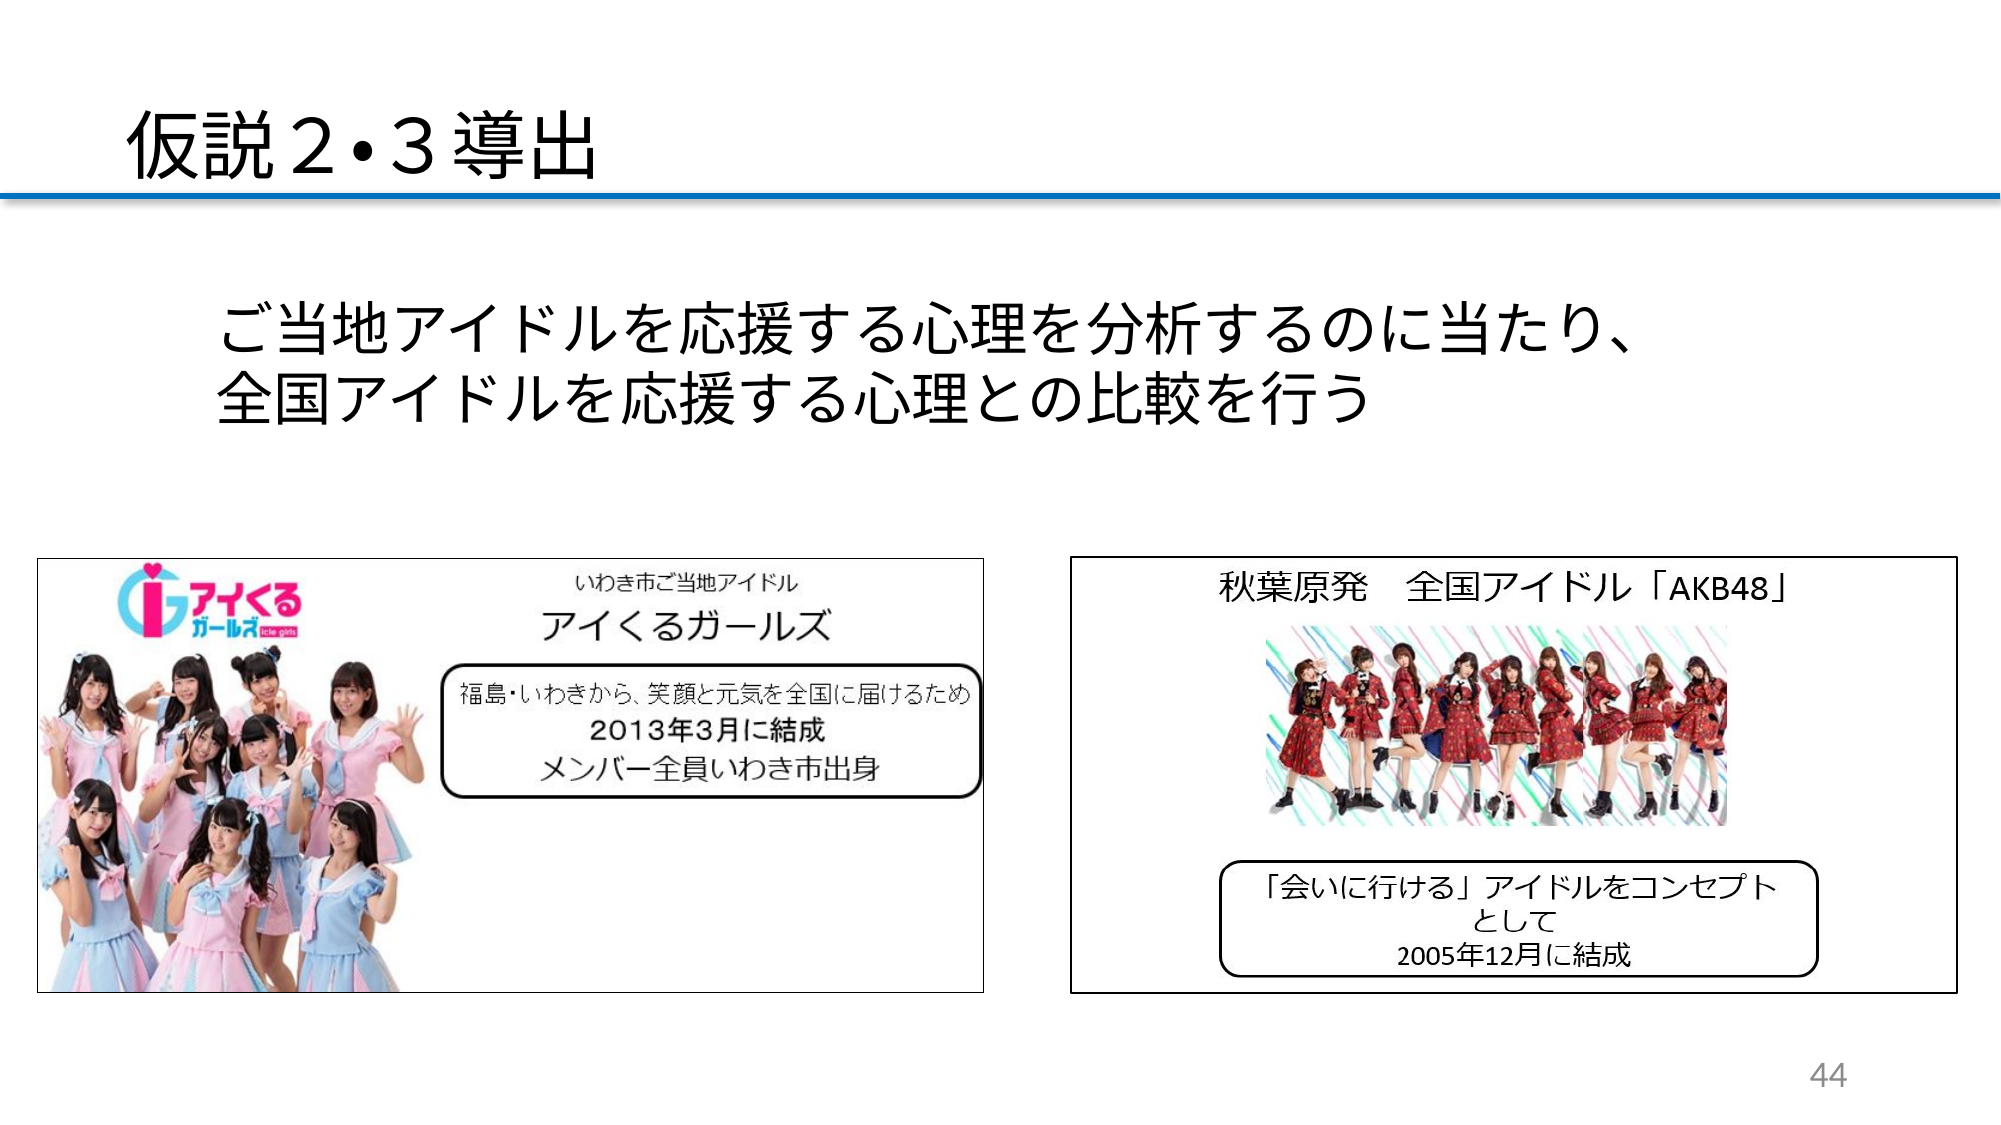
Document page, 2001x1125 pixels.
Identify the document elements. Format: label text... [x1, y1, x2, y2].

text_box ご当地アイドルを応援する心理を分析するのに当たり、 全国アイドルを応援する心理との比較を行う [200, 285, 1682, 440]
slide_number 44 [1412, 1042, 1863, 1103]
picture [37, 558, 984, 993]
picture [1071, 558, 1956, 993]
text_box 仮説２・３導出 [110, 91, 617, 197]
